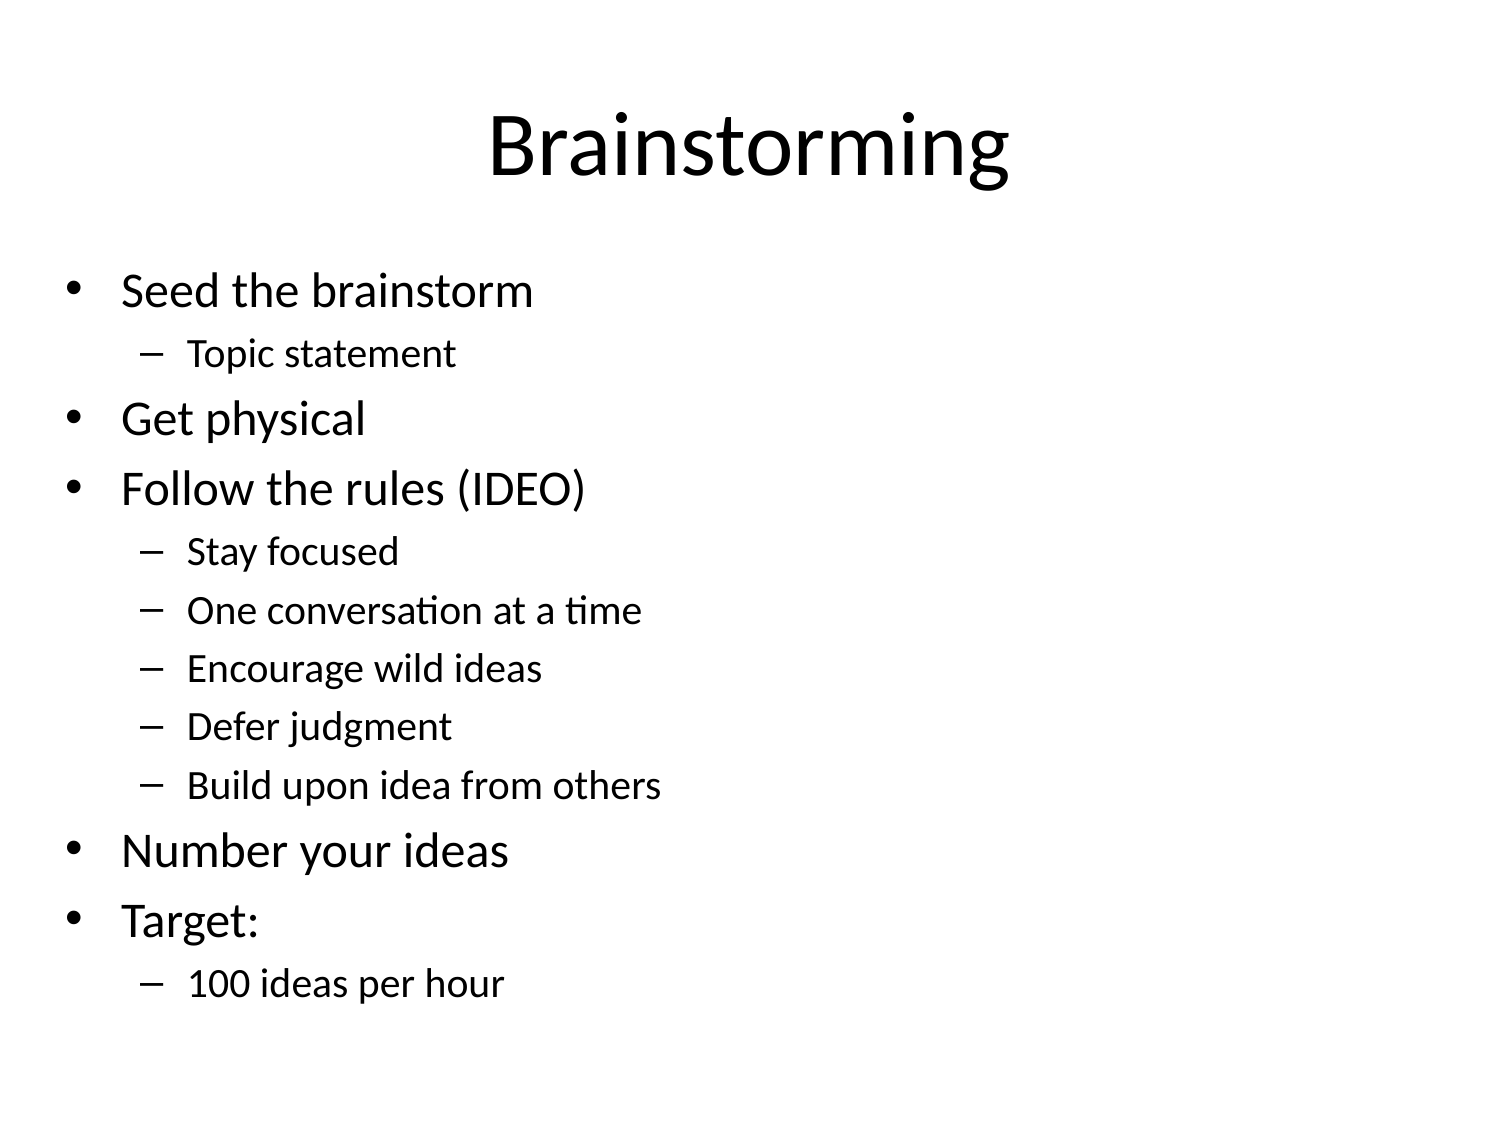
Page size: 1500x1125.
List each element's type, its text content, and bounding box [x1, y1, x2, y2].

list Seed the brainstorm Topic statement Get physical Follow the rules (IDEO) Stay focused One conversation at a time Encourage wild ideas Defer judgment Build upon idea from others Number your ideas Target: 100 ideas per hour [50, 249, 1300, 1113]
title Brainstorming [75, 45, 1425, 233]
